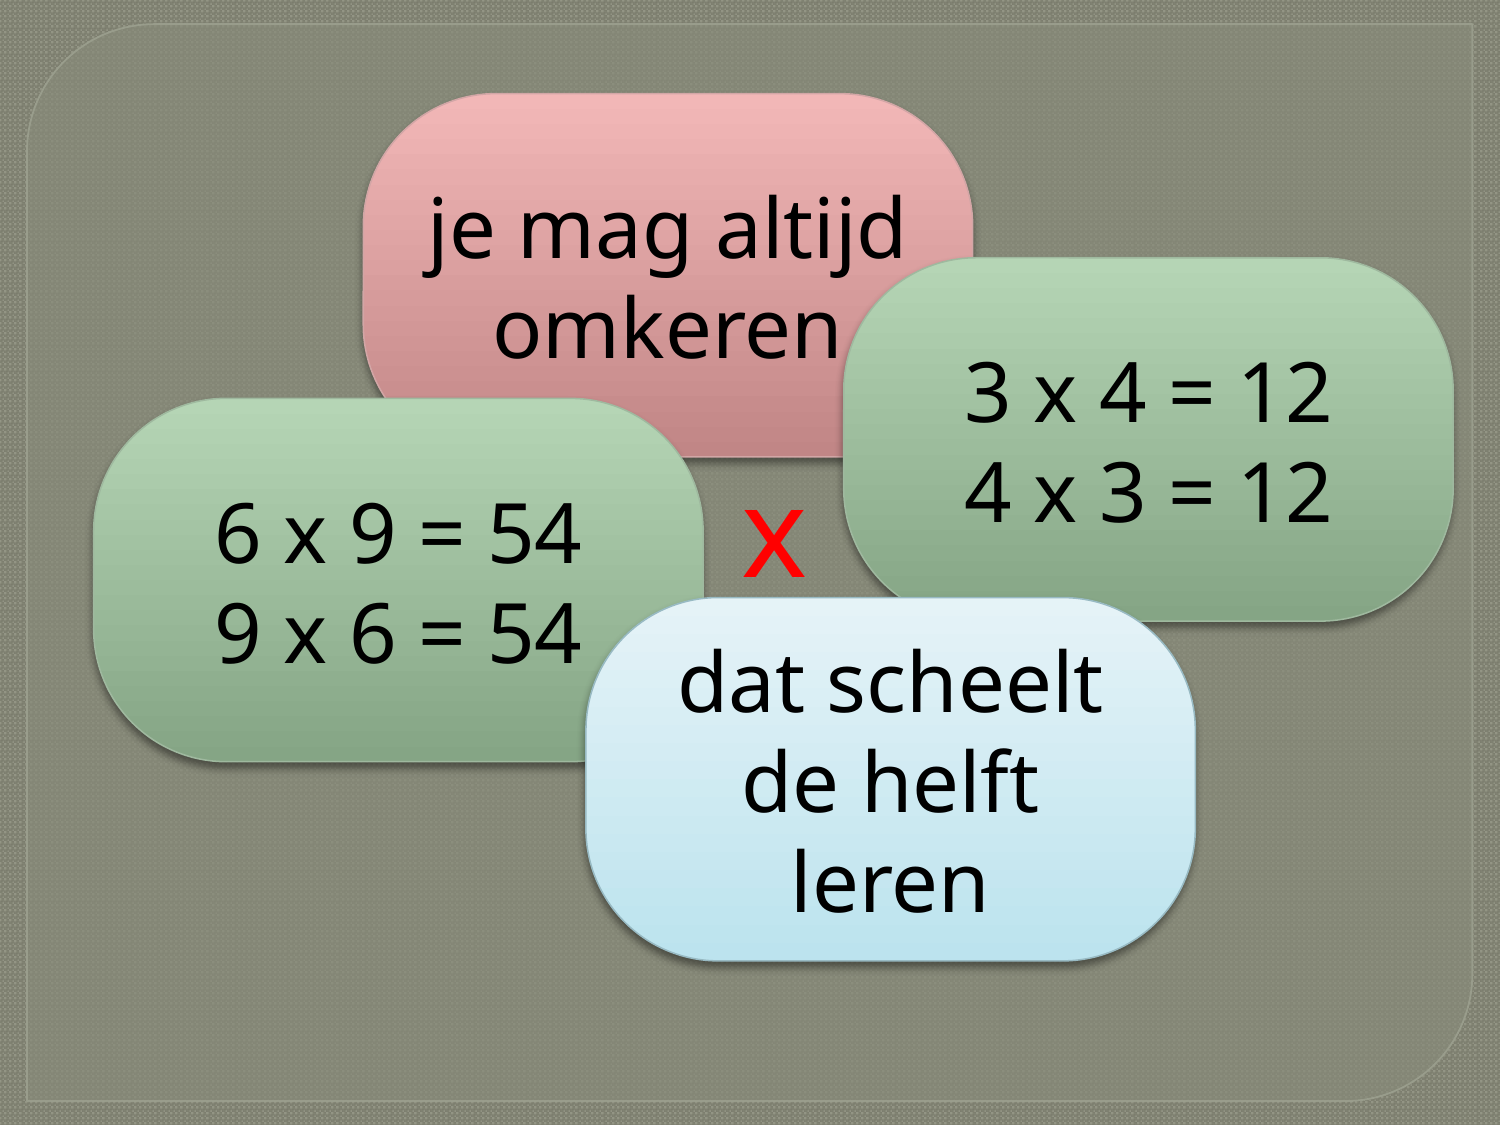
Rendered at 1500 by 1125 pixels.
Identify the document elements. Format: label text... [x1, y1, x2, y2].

text_box x [726, 445, 856, 610]
text_box 6 x 9 = 54 9 x 6 = 54 [92, 397, 704, 763]
text_box dat scheelt de helft leren [585, 596, 1197, 962]
text_box je mag altijd omkeren [362, 92, 974, 458]
text_box 3 x 4 = 12 4 x 3 = 12 [842, 256, 1454, 622]
